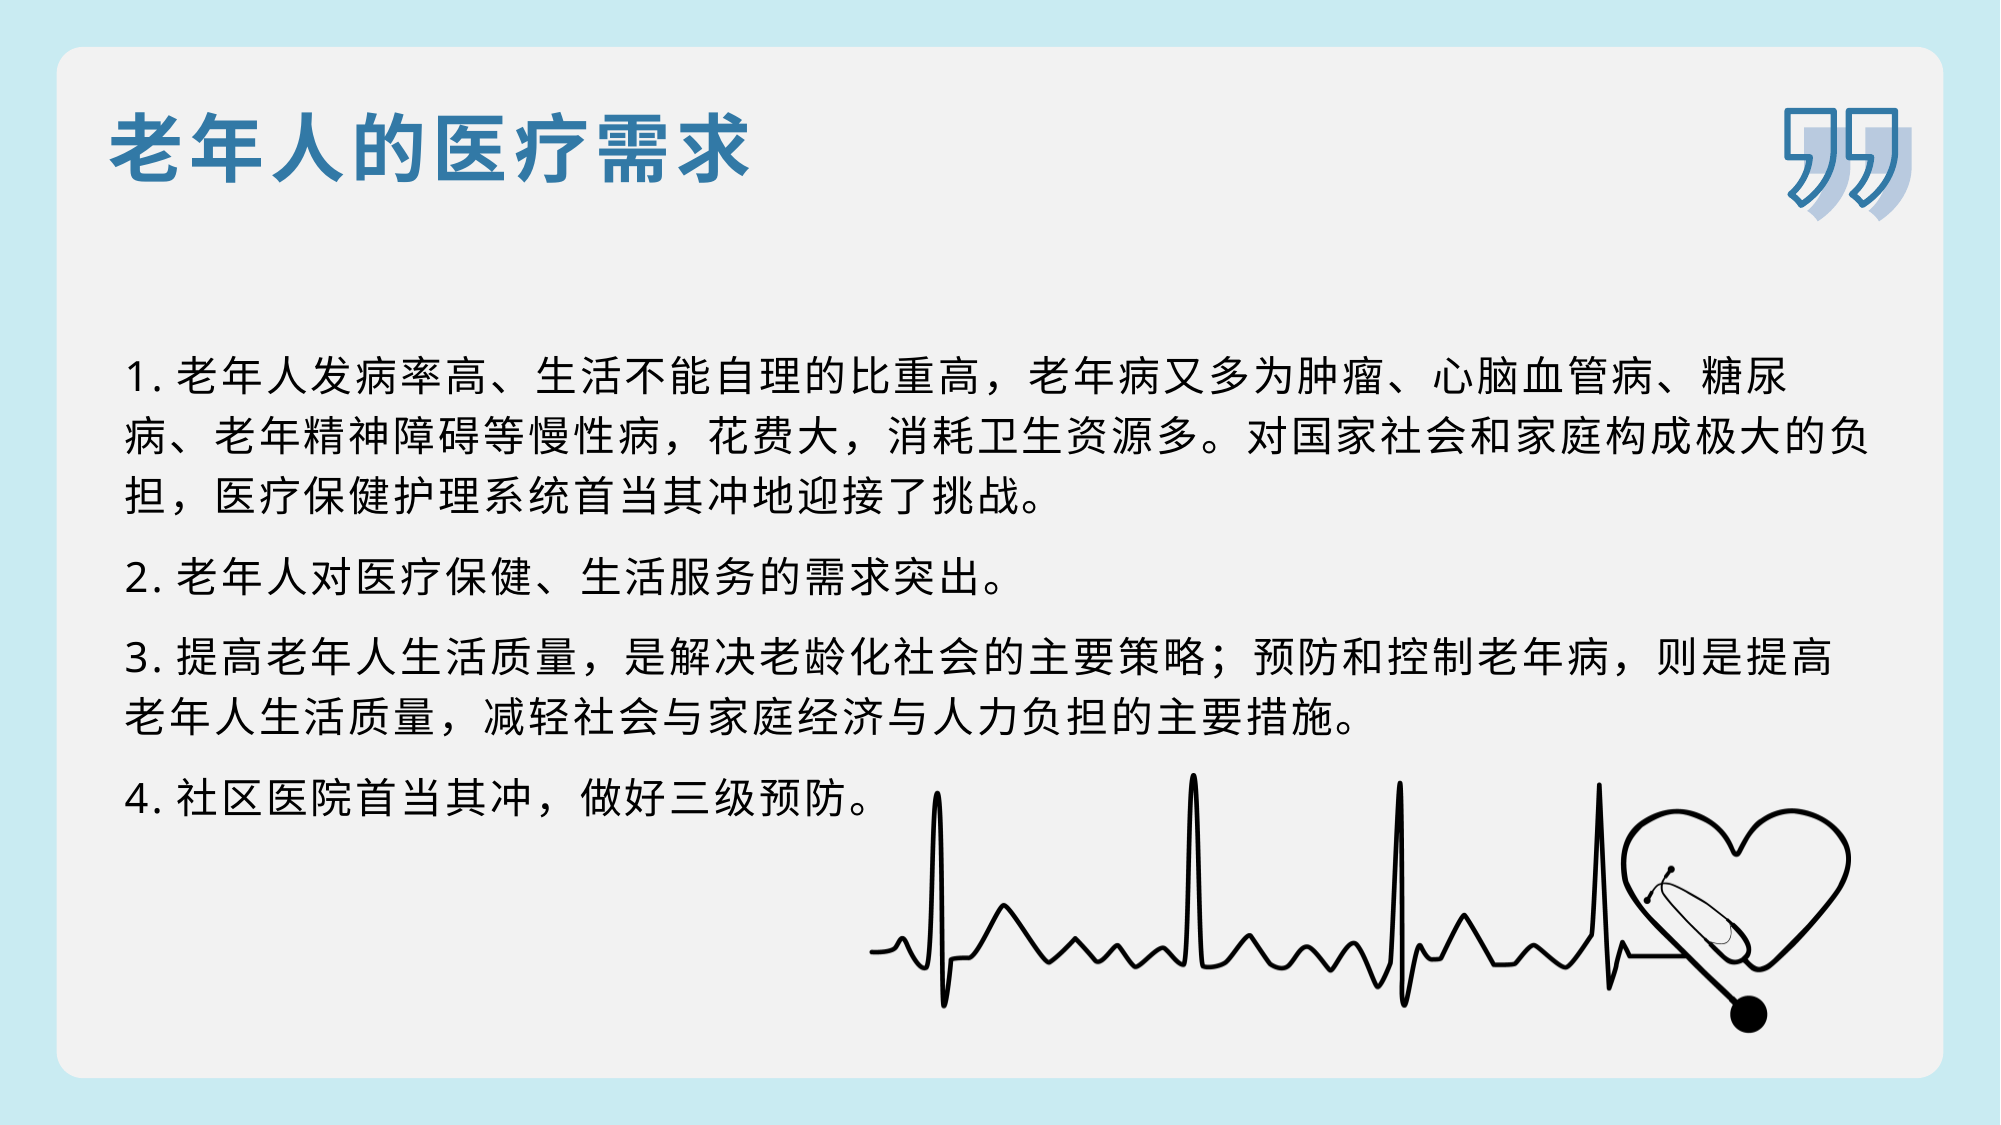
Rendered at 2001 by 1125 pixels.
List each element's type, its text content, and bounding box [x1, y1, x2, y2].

text_box 老年人的医疗需求 [93, 59, 1475, 215]
text_box [1801, 160, 1807, 174]
text_box [1866, 125, 1914, 224]
text_box [1863, 160, 1868, 175]
text_box 1.老年人发病率高、生活不能自理的比重高，老年病又多为肿瘤、心脑血管病、糖尿病、老年精神障碍等慢性病，花费大，消耗卫生资源多。对国家社会和家庭构成极大的负担，医疗保健护理系统首当其冲地迎接了挑战。 2.老年人对医疗保健、生活服务的需求突出。 3.提高老年人生活质量，是解决老龄化社会的主要策略；预防和控制老年病，则是提高老年人生活质量，减轻社会与家庭经济与人力负担的主要措施。 4.社区医院首当其冲，做好三级预防。 [109, 331, 1891, 1024]
text_box [54, 44, 1946, 1081]
picture [834, 773, 1851, 1063]
text_box [1804, 125, 1853, 224]
text_box [1785, 108, 1836, 207]
text_box [1846, 108, 1898, 207]
